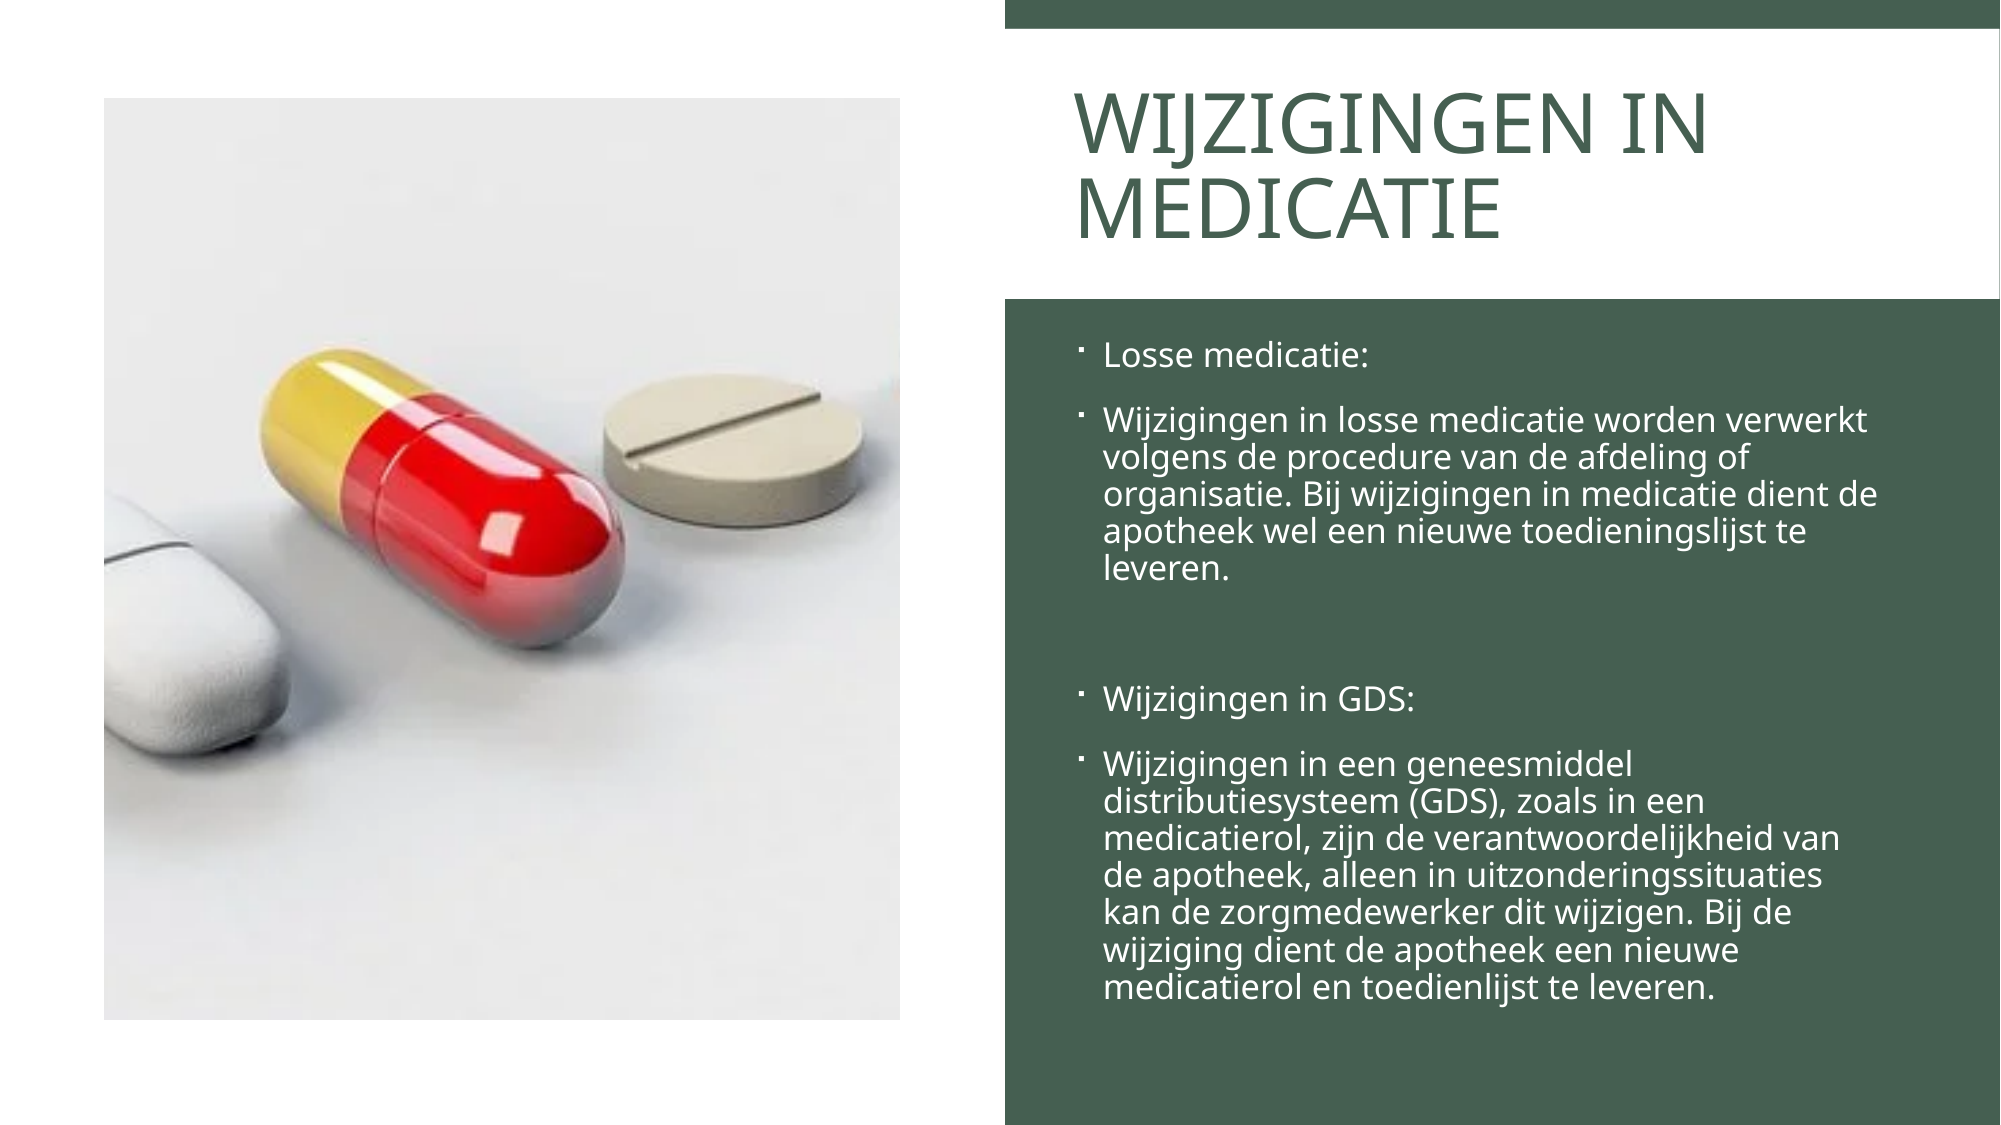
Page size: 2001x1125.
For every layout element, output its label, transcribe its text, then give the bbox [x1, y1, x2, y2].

list Losse medicatie: Wijzigingen in losse medicatie worden verwerkt volgens de procedure van de afdeling of organisatie. Bij wijzigingen in medicatie dient de apotheek wel een nieuwe toedieningslijst te leveren. Wijzigingen in GDS: Wijzigingen in een geneesmiddel distributiesysteem (GDS), zoals in een medicatierol, zijn de verantwoordelijkheid van de apotheek, alleen in uitzonderingssituaties kan de zorgmedewerker dit wijzigen. Bij de wijziging dient de apotheek een nieuwe medicatierol en toedienlijst te leveren. [1058, 329, 1894, 1020]
picture [103, 97, 901, 1021]
title Wijzigingen in medicatie [1058, 46, 1894, 295]
text_box [0, 0, 1006, 1125]
text_box [1004, 28, 2000, 300]
